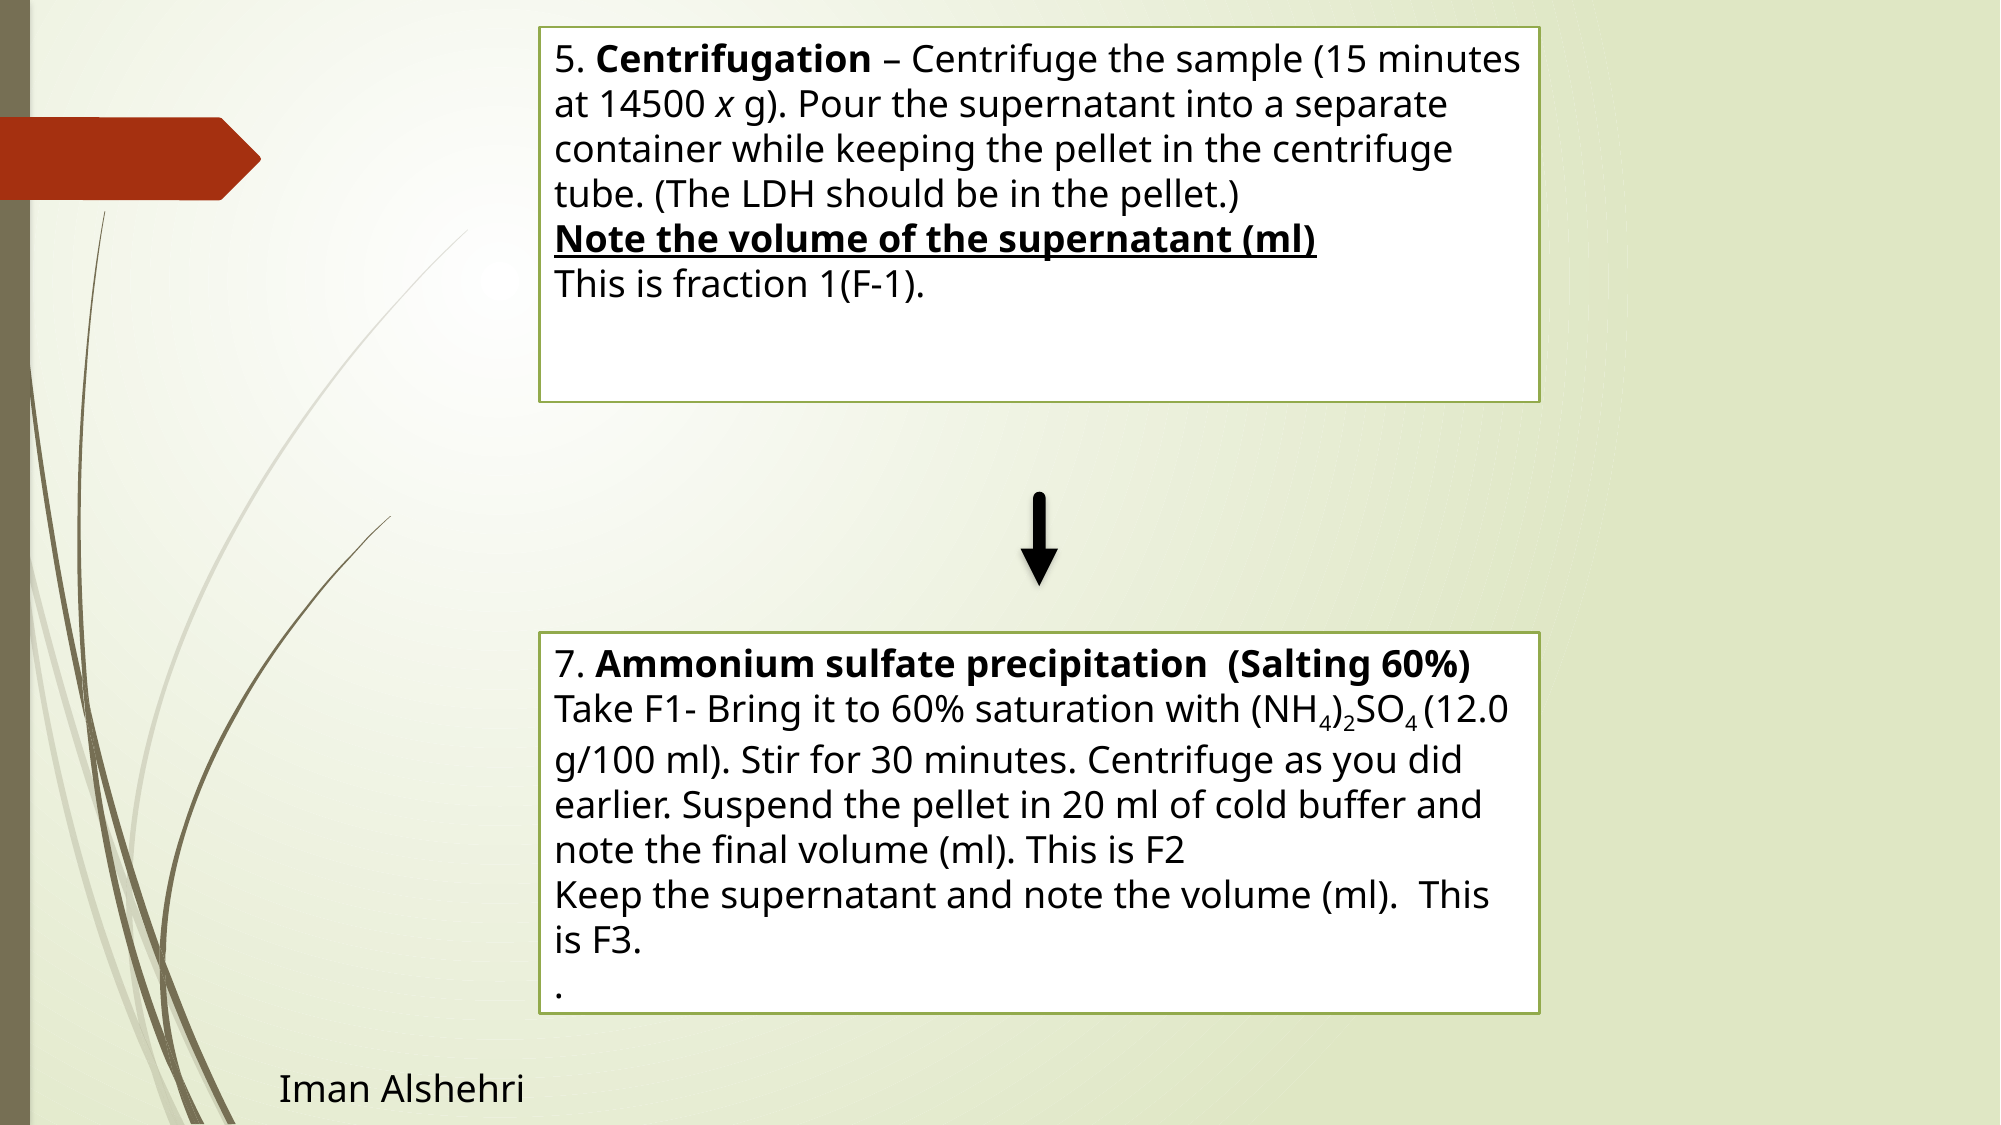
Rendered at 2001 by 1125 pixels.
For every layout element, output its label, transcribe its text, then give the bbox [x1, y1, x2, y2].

text_box [24, 24, 2000, 100]
text_box 5. Centrifugation – Centrifuge the sample (15 minutes at 14500 x g). Pour the supernatant into a separate container while keeping the pellet in the centrifuge tube. (The LDH should be in the pellet.) Note the volume of the supernatant (ml) This is fraction 1(F-1). [538, 100, 1541, 403]
text_box 7. Ammonium sulfate precipitation (Salting 60%) Take F1- Bring it to 60% saturation with (NH4)2SO4 (12.0 g/100 ml). Stir for 30 minutes. Centrifuge as you did earlier. Suspend the pellet in 20 ml of cold buffer and note the final volume (ml). This is F2 Keep the supernatant and note the volume (ml). This is F3. . [538, 631, 1541, 1015]
text_box Iman Alshehri [264, 1057, 541, 1118]
